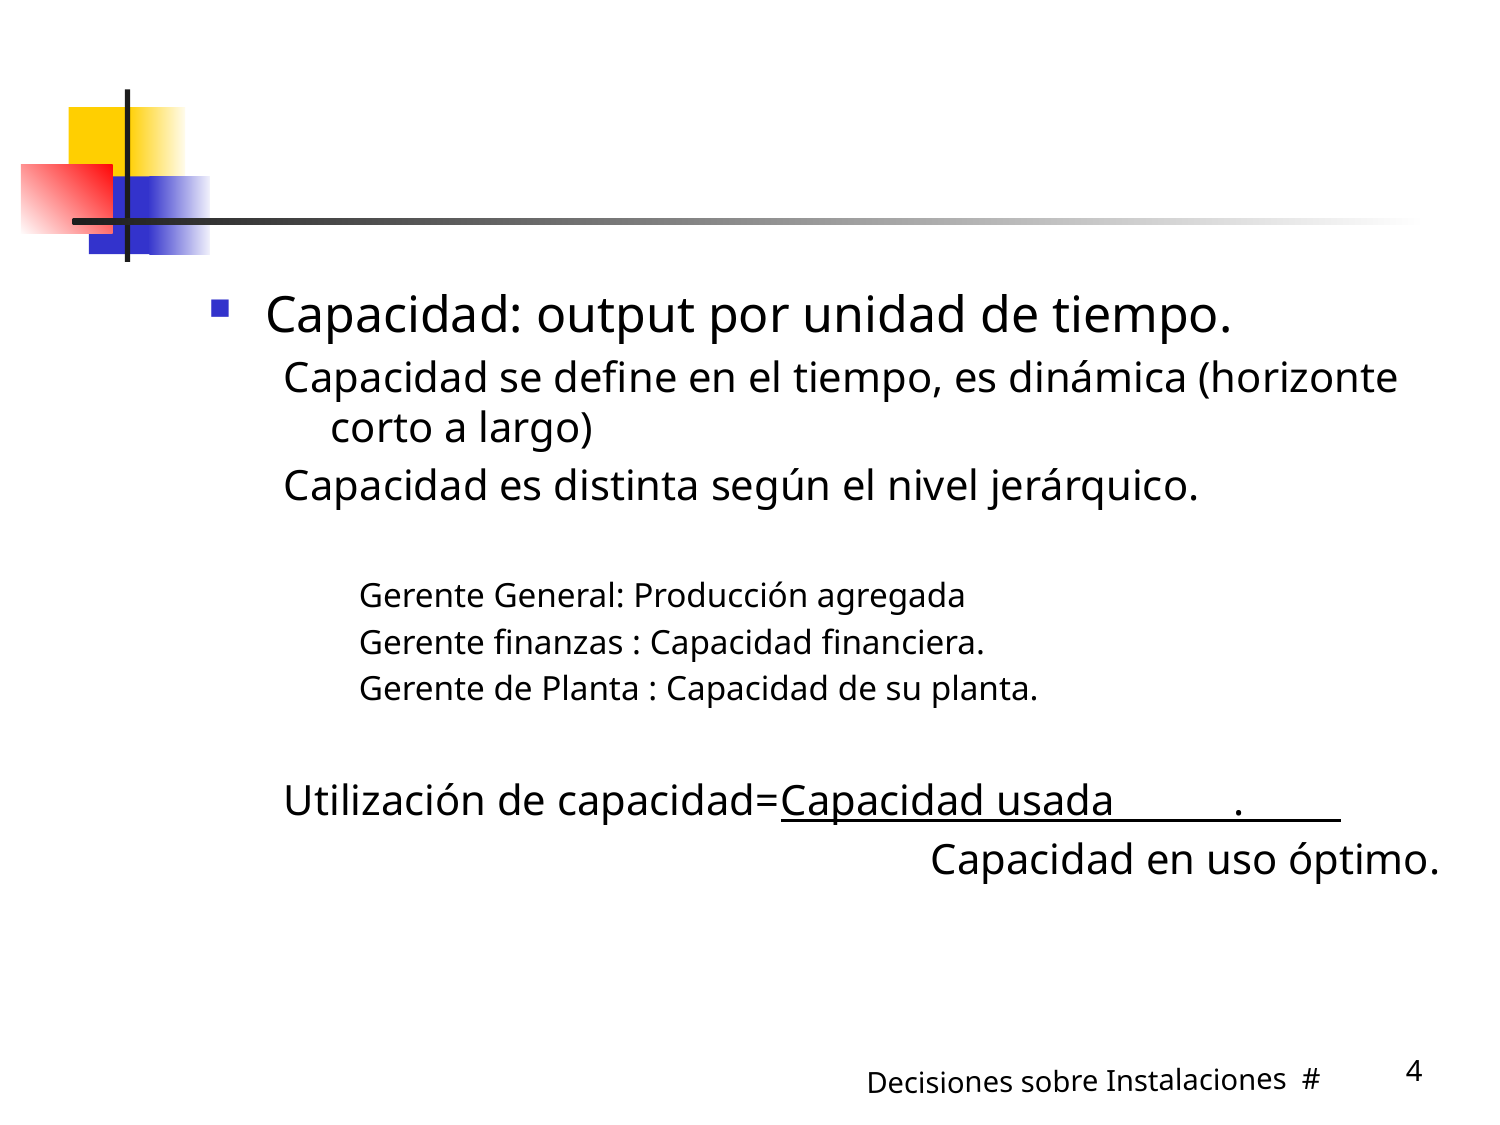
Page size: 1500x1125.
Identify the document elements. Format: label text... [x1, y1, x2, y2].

slide_number 4 [1124, 1024, 1438, 1101]
list Capacidad: output por unidad de tiempo. Capacidad se define en el tiempo, es dinámica (horizonte corto a largo) Capacidad es distinta según el nivel jerárquico. Gerente General: Producción agregada Gerente finanzas : Capacidad financiera. Gerente de Planta : Capacidad de su planta. Utilización de capacidad= Capacidad usada . Capacidad en uso óptimo. [193, 274, 1470, 1007]
footer Decisiones sobre Instalaciones # [773, 1025, 1414, 1110]
